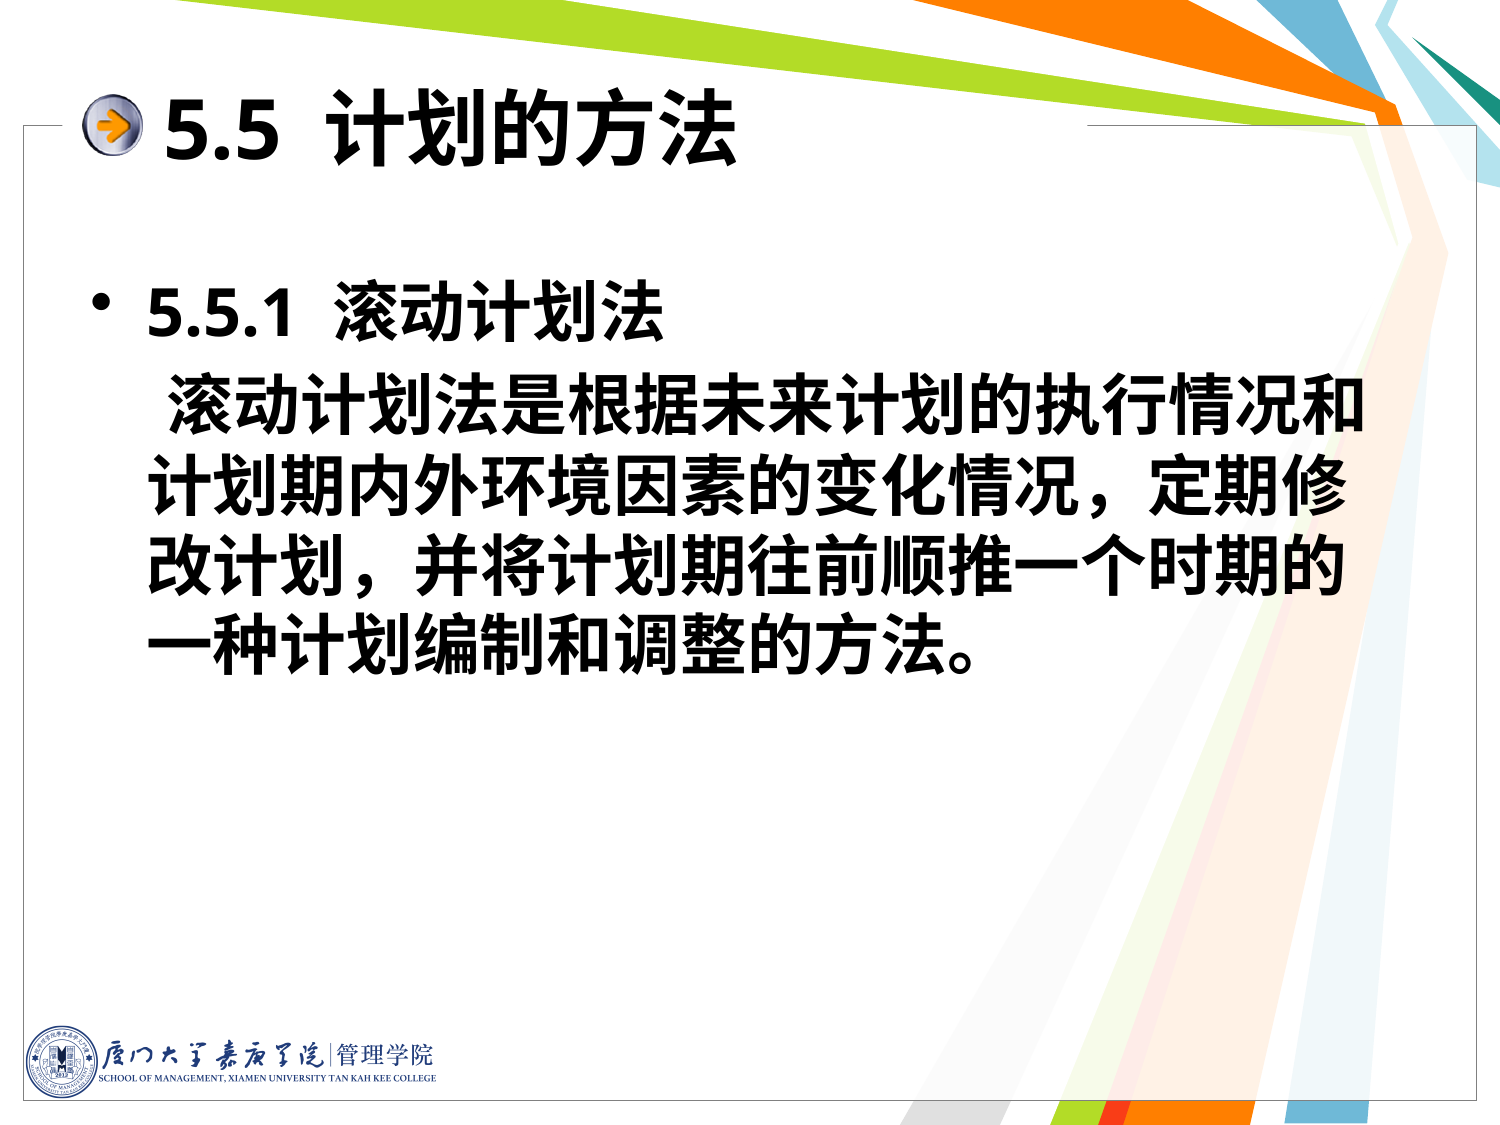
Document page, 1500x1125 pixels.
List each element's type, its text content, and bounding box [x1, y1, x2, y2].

list 5.5.1 滚动计划法 滚动计划法是根据未来计划的执行情况和计划期内外环境因素的变化情况，定期修改计划，并将计划期往前顺推一个时期的一种计划编制和调整的方法。 [75, 262, 1425, 1005]
title 5.5 计划的方法 [148, 32, 1182, 220]
picture [82, 94, 143, 156]
picture [24, 1024, 438, 1100]
